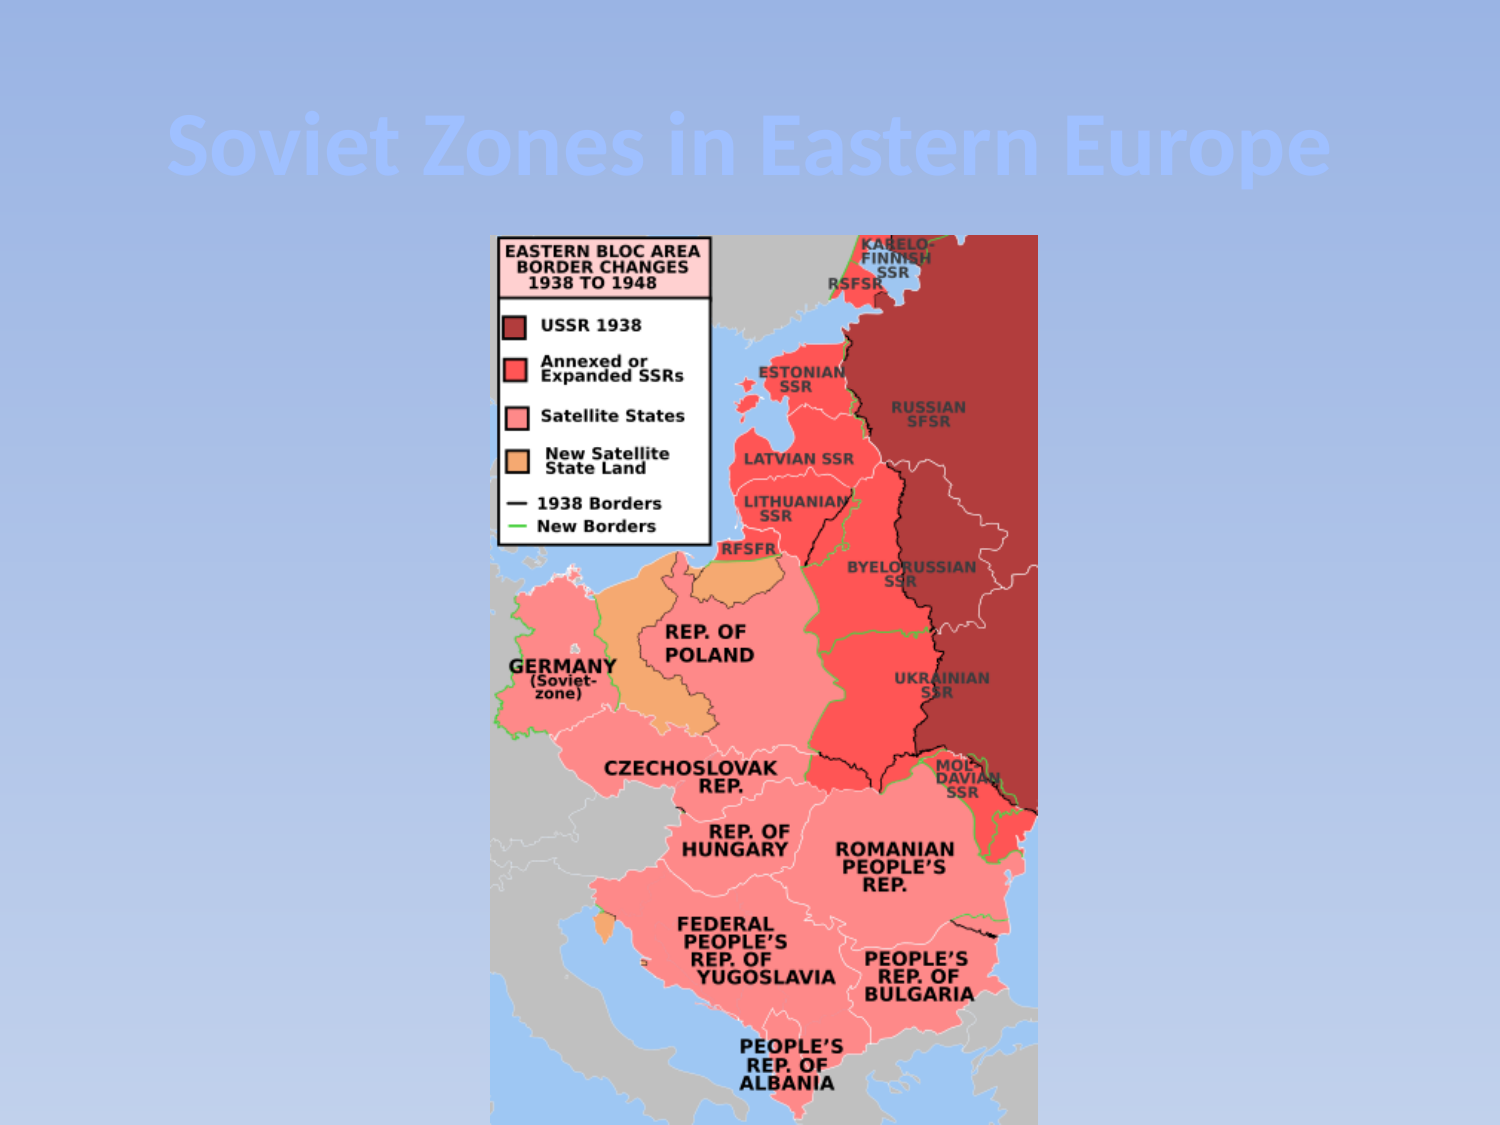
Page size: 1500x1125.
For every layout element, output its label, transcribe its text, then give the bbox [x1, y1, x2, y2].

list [489, 235, 1038, 1125]
title Soviet Zones in Eastern Europe [75, 45, 1425, 233]
